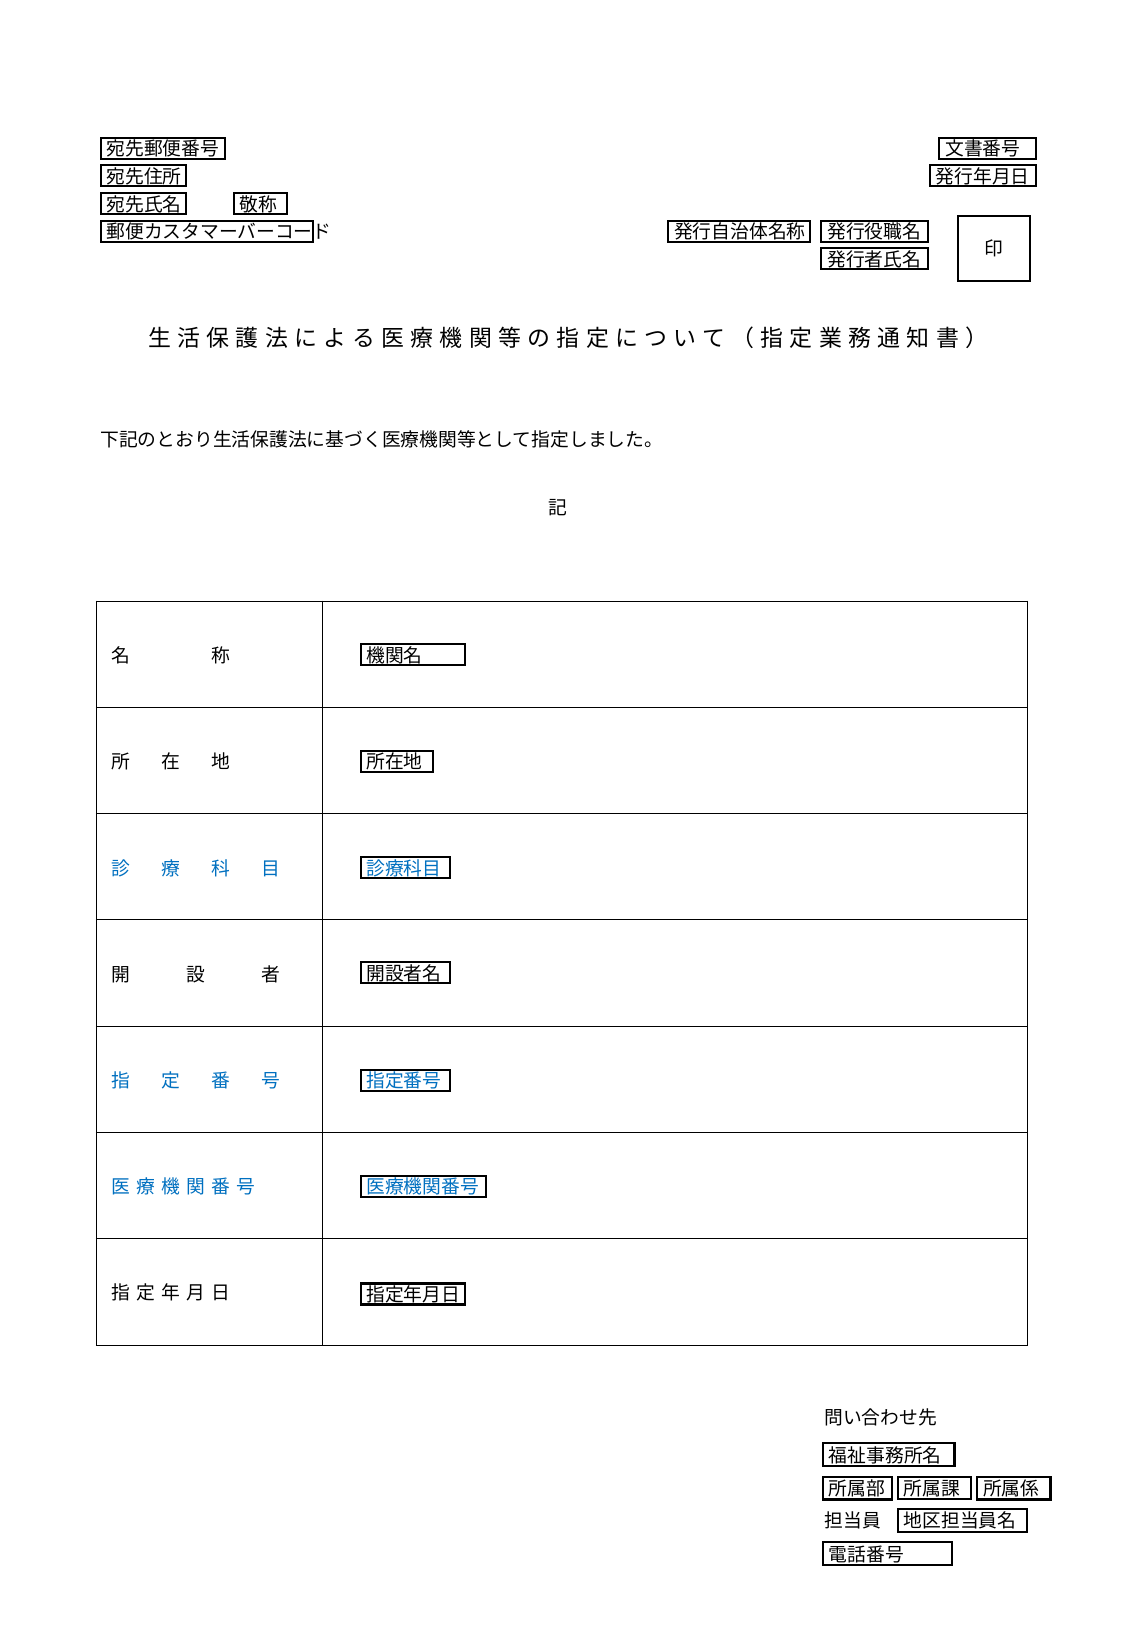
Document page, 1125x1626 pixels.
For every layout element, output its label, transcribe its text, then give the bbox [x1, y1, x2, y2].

table_cell 診 療 科 目 [97, 814, 322, 919]
table_cell 指定年月日 [97, 1239, 322, 1345]
text_box 診療科目 [360, 856, 451, 879]
table_cell [323, 814, 1027, 919]
text_box 下記のとおり生活保護法に基づく医療機関等として指定しました。 記 [85, 420, 1030, 548]
text_box 発行者氏名 [820, 247, 929, 270]
text_box 宛先郵便番号 [100, 137, 226, 160]
text_box 宛先住所 [100, 164, 187, 187]
table_cell 開 設 者 [97, 920, 322, 1026]
text_box 発行役職名 [820, 220, 929, 243]
text_box 発行自治体名称 [667, 220, 811, 243]
text_box 印 [957, 215, 1031, 282]
text_box 指定年月日 [360, 1282, 466, 1306]
text_box 所在地 [360, 750, 434, 773]
table_cell [323, 1133, 1027, 1238]
text_box 生活保護法による医療機関等の指定について（指定業務通知書） [96, 289, 1042, 359]
table_cell [323, 708, 1027, 813]
text_box 指定番号 [360, 1069, 451, 1092]
table_cell [323, 1239, 1027, 1345]
table_header 名 称 [97, 602, 322, 707]
text_box 郵便カスタマーバーコード [100, 220, 314, 243]
table_cell 所 在 地 [97, 708, 322, 813]
table_cell 指 定 番 号 [97, 1027, 322, 1132]
text_box 発行年月日 [929, 164, 1037, 187]
text_box 敬称 [233, 192, 288, 215]
text_box 文書番号 [938, 137, 1037, 160]
text_box 医療機関番号 [360, 1175, 487, 1198]
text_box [809, 1398, 1051, 1566]
table_cell 医療機関番号 [97, 1133, 322, 1238]
table_header [323, 602, 1027, 707]
text_box 機関名 [360, 643, 466, 666]
table_cell [323, 1027, 1027, 1132]
table_cell [323, 920, 1027, 1026]
text_box 開設者名 [360, 961, 451, 984]
text_box 宛先氏名 [100, 192, 187, 215]
